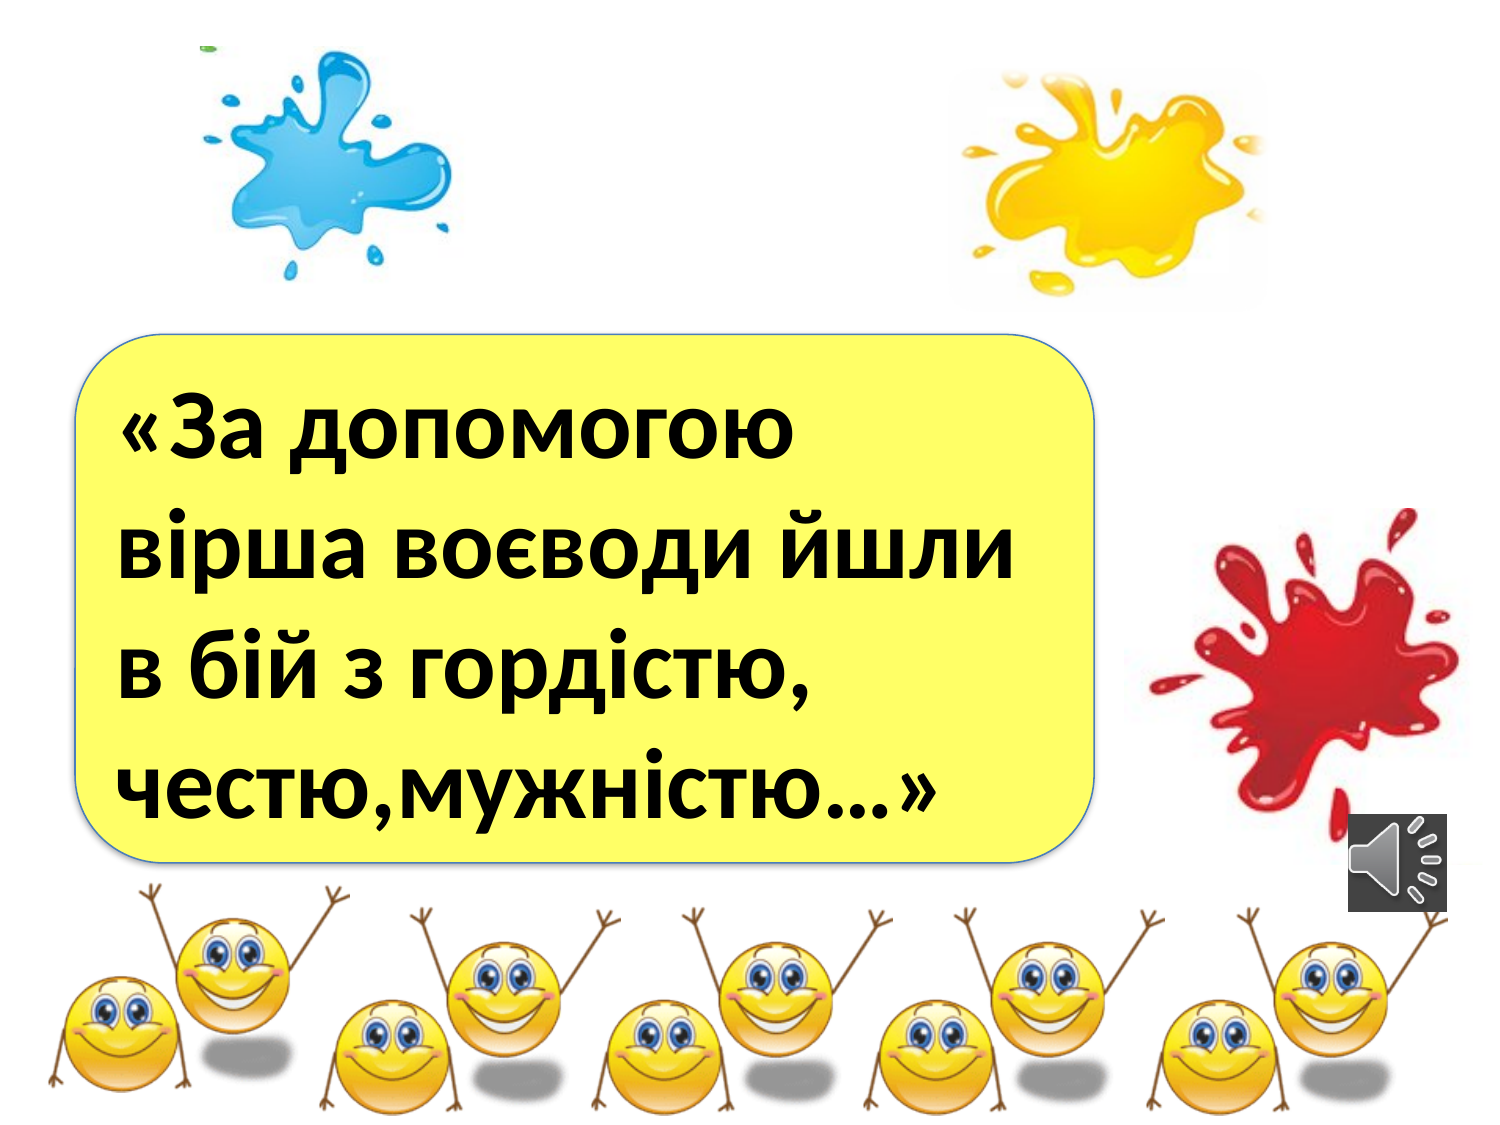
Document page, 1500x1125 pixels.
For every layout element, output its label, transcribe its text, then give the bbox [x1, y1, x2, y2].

text_box «За допомогою вірша воєводи йшли в бій з гордістю, честю,мужністю…» [74, 333, 1095, 864]
picture [199, 46, 468, 287]
picture [942, 61, 1306, 318]
picture [312, 508, 1483, 1117]
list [40, 857, 350, 1093]
